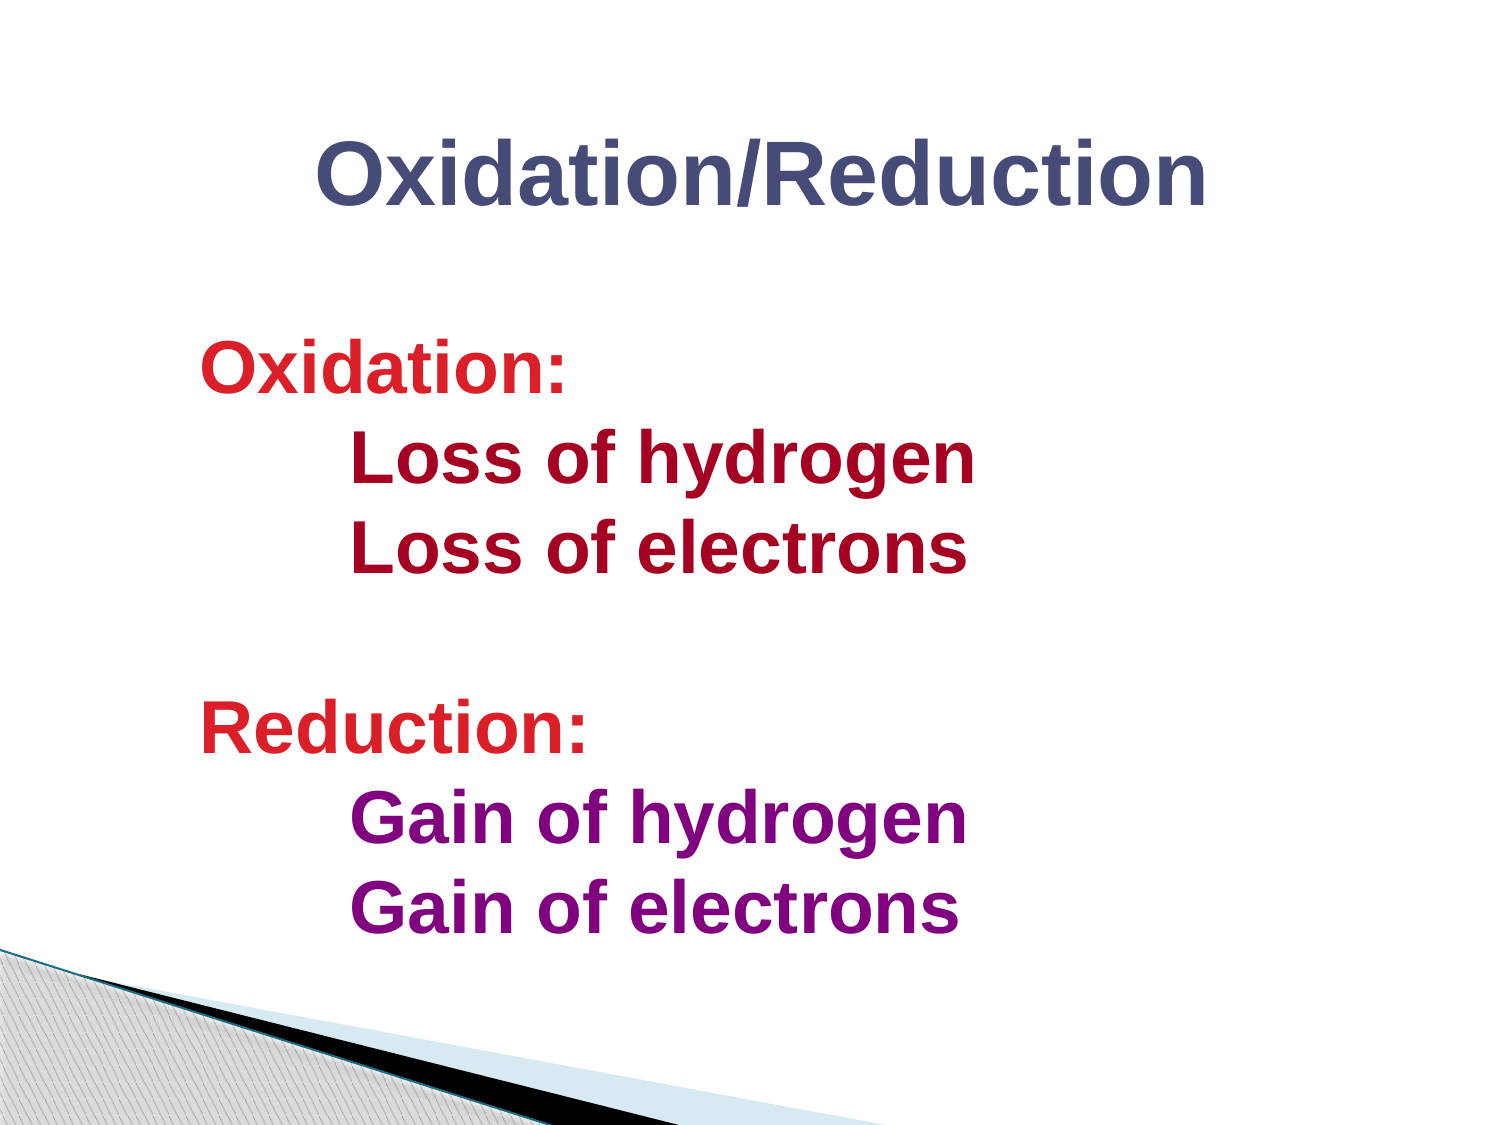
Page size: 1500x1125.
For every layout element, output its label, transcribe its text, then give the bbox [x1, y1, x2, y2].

title Oxidation/Reduction [112, 87, 1413, 250]
text_box Oxidation: Loss of hydrogen Loss of electrons Reduction: Gain of hydrogen Gain of electrons [184, 311, 1363, 956]
